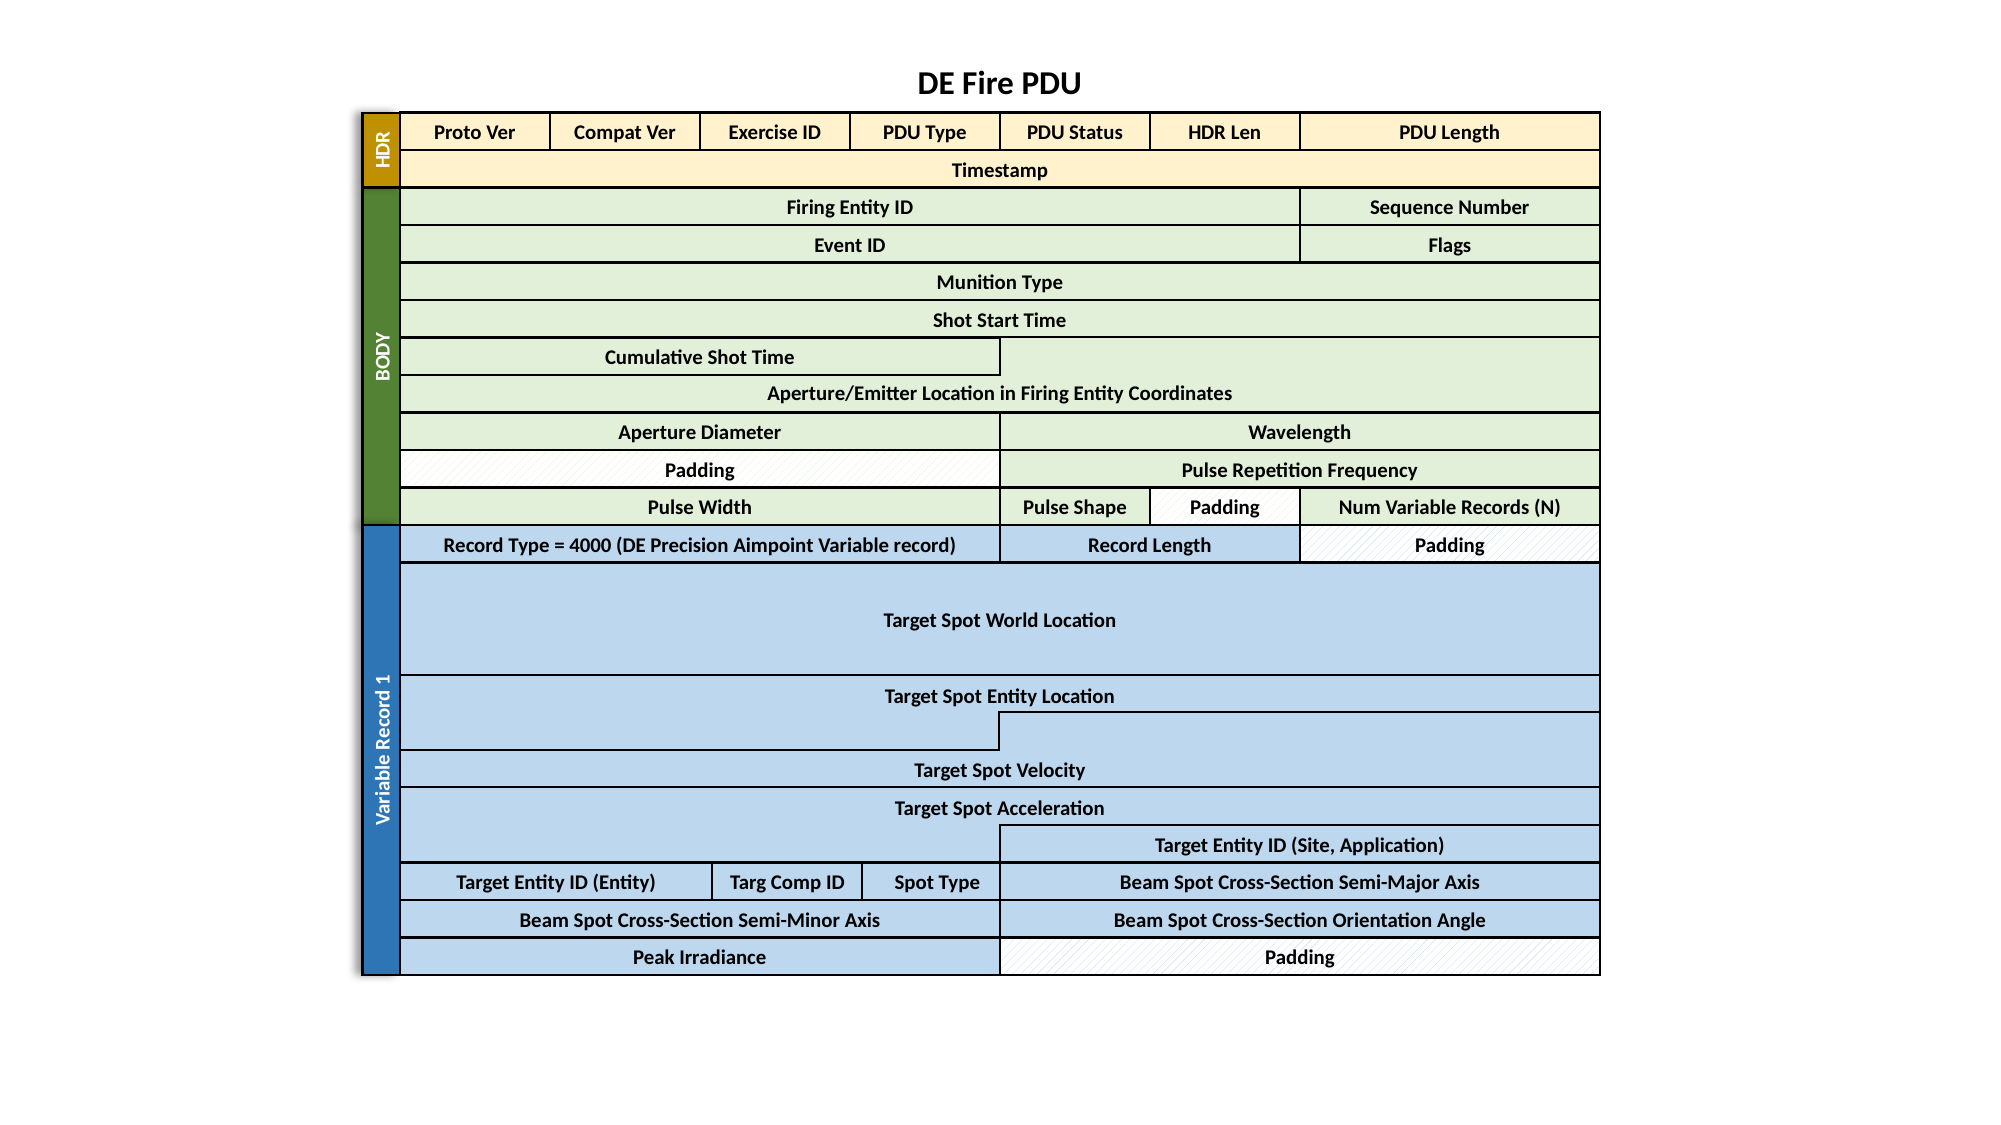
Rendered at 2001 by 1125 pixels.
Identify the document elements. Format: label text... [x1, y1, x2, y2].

text_box Proto Ver [399, 111, 549, 149]
text_box Peak Irradiance [399, 936, 1001, 976]
text_box Beam Spot Cross-Section Semi-Major Axis [999, 863, 1601, 899]
text_box HDR [361, 112, 401, 189]
text_box Beam Spot Cross-Section Orientation Angle [999, 899, 1601, 938]
text_box DE Fire PDU [699, 61, 1301, 101]
text_box Target Spot Acceleration [401, 788, 1601, 861]
text_box Padding [1151, 488, 1301, 524]
text_box Wavelength [999, 411, 1601, 451]
text_box Timestamp [401, 149, 1601, 186]
text_box Target Entity ID (Entity) [399, 861, 713, 901]
text_box Variable Record 1 [361, 524, 401, 976]
text_box Padding [1001, 938, 1601, 976]
text_box Pulse Shape [1001, 488, 1151, 524]
text_box Pulse Width [399, 488, 1001, 524]
text_box Padding [1299, 524, 1601, 561]
text_box Target Spot Entity Location [401, 676, 1601, 749]
text_box PDU Status [999, 111, 1149, 149]
text_box Padding [399, 451, 1001, 488]
text_box Target Entity ID (Site, Application) [999, 824, 1601, 863]
text_box PDU Length [1299, 111, 1601, 149]
text_box Record Length [999, 524, 1299, 561]
text_box Cumulative Shot Time [399, 338, 1001, 376]
text_box Aperture/Emitter Location in Firing Entity Coordinates [401, 338, 1601, 411]
text_box Munition Type [399, 261, 1601, 299]
text_box HDR Len [1149, 111, 1299, 149]
text_box Aperture Diameter [399, 411, 999, 451]
text_box Targ Comp ID [713, 861, 861, 899]
text_box Exercise ID [699, 111, 849, 149]
text_box Pulse Repetition Frequency [1001, 451, 1601, 488]
text_box BODY [361, 189, 401, 523]
text_box PDU Type [849, 111, 999, 149]
text_box Num Variable Records (N) [1301, 488, 1601, 524]
text_box Event ID [401, 224, 1299, 261]
text_box Beam Spot Cross-Section Semi-Minor Axis [399, 899, 999, 936]
text_box Flags [1299, 224, 1601, 263]
text_box Target Spot Velocity [399, 711, 1601, 788]
text_box Sequence Number [1301, 186, 1601, 224]
text_box Shot Start Time [399, 299, 1601, 338]
text_box Record Type = 4000 (DE Precision Aimpoint Variable record) [399, 524, 999, 561]
text_box Firing Entity ID [401, 186, 1301, 224]
text_box Compat Ver [549, 111, 699, 149]
text_box Spot Type [861, 861, 999, 899]
text_box Target Spot World Location [399, 561, 1601, 676]
